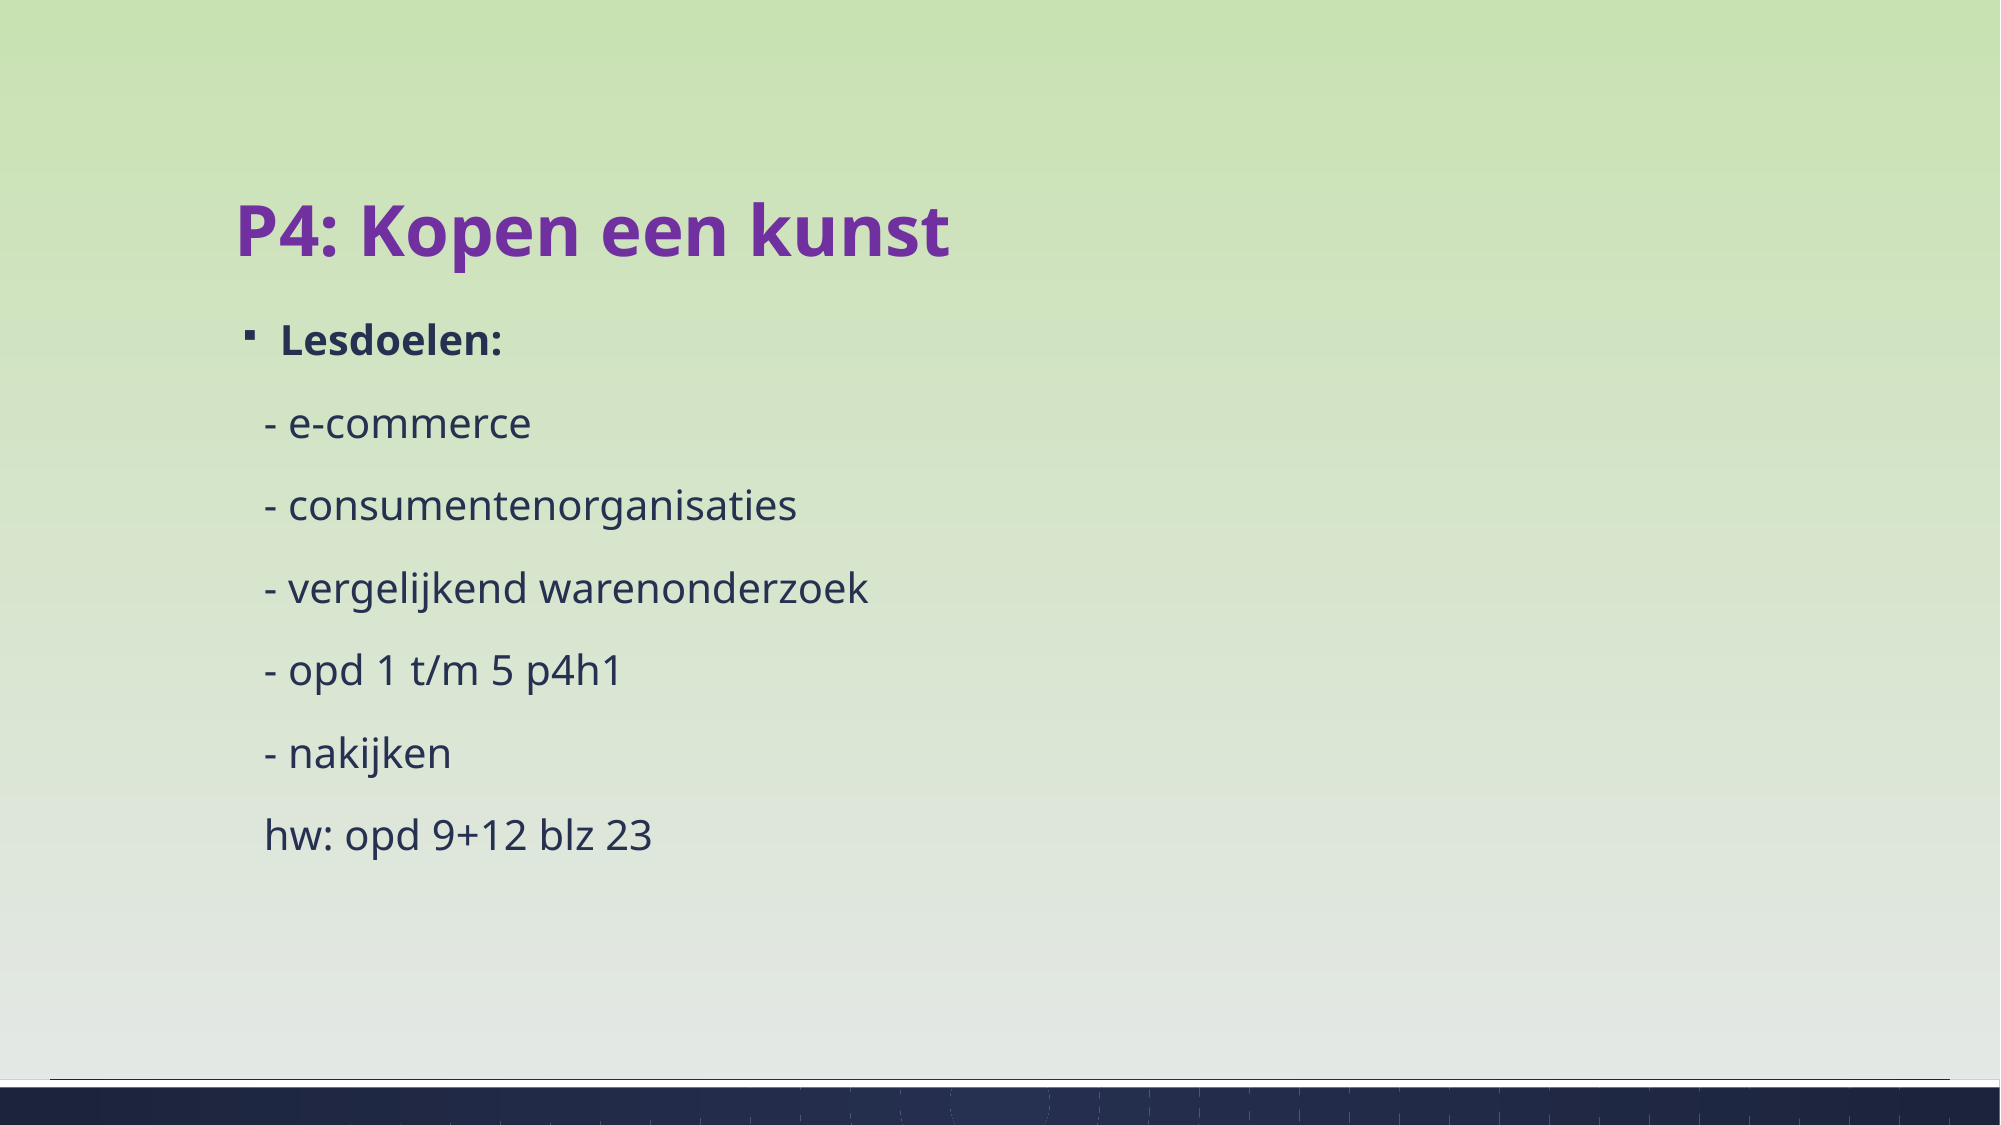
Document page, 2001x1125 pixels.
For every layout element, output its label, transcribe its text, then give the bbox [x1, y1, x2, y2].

title P4: Kopen een kunst [219, 76, 1780, 279]
list Lesdoelen: - e-commerce - consumentenorganisaties - vergelijkend warenonderzoek - opd 1 t/m 5 p4h1 - nakijken hw: opd 9+12 blz 23 [219, 311, 1780, 990]
